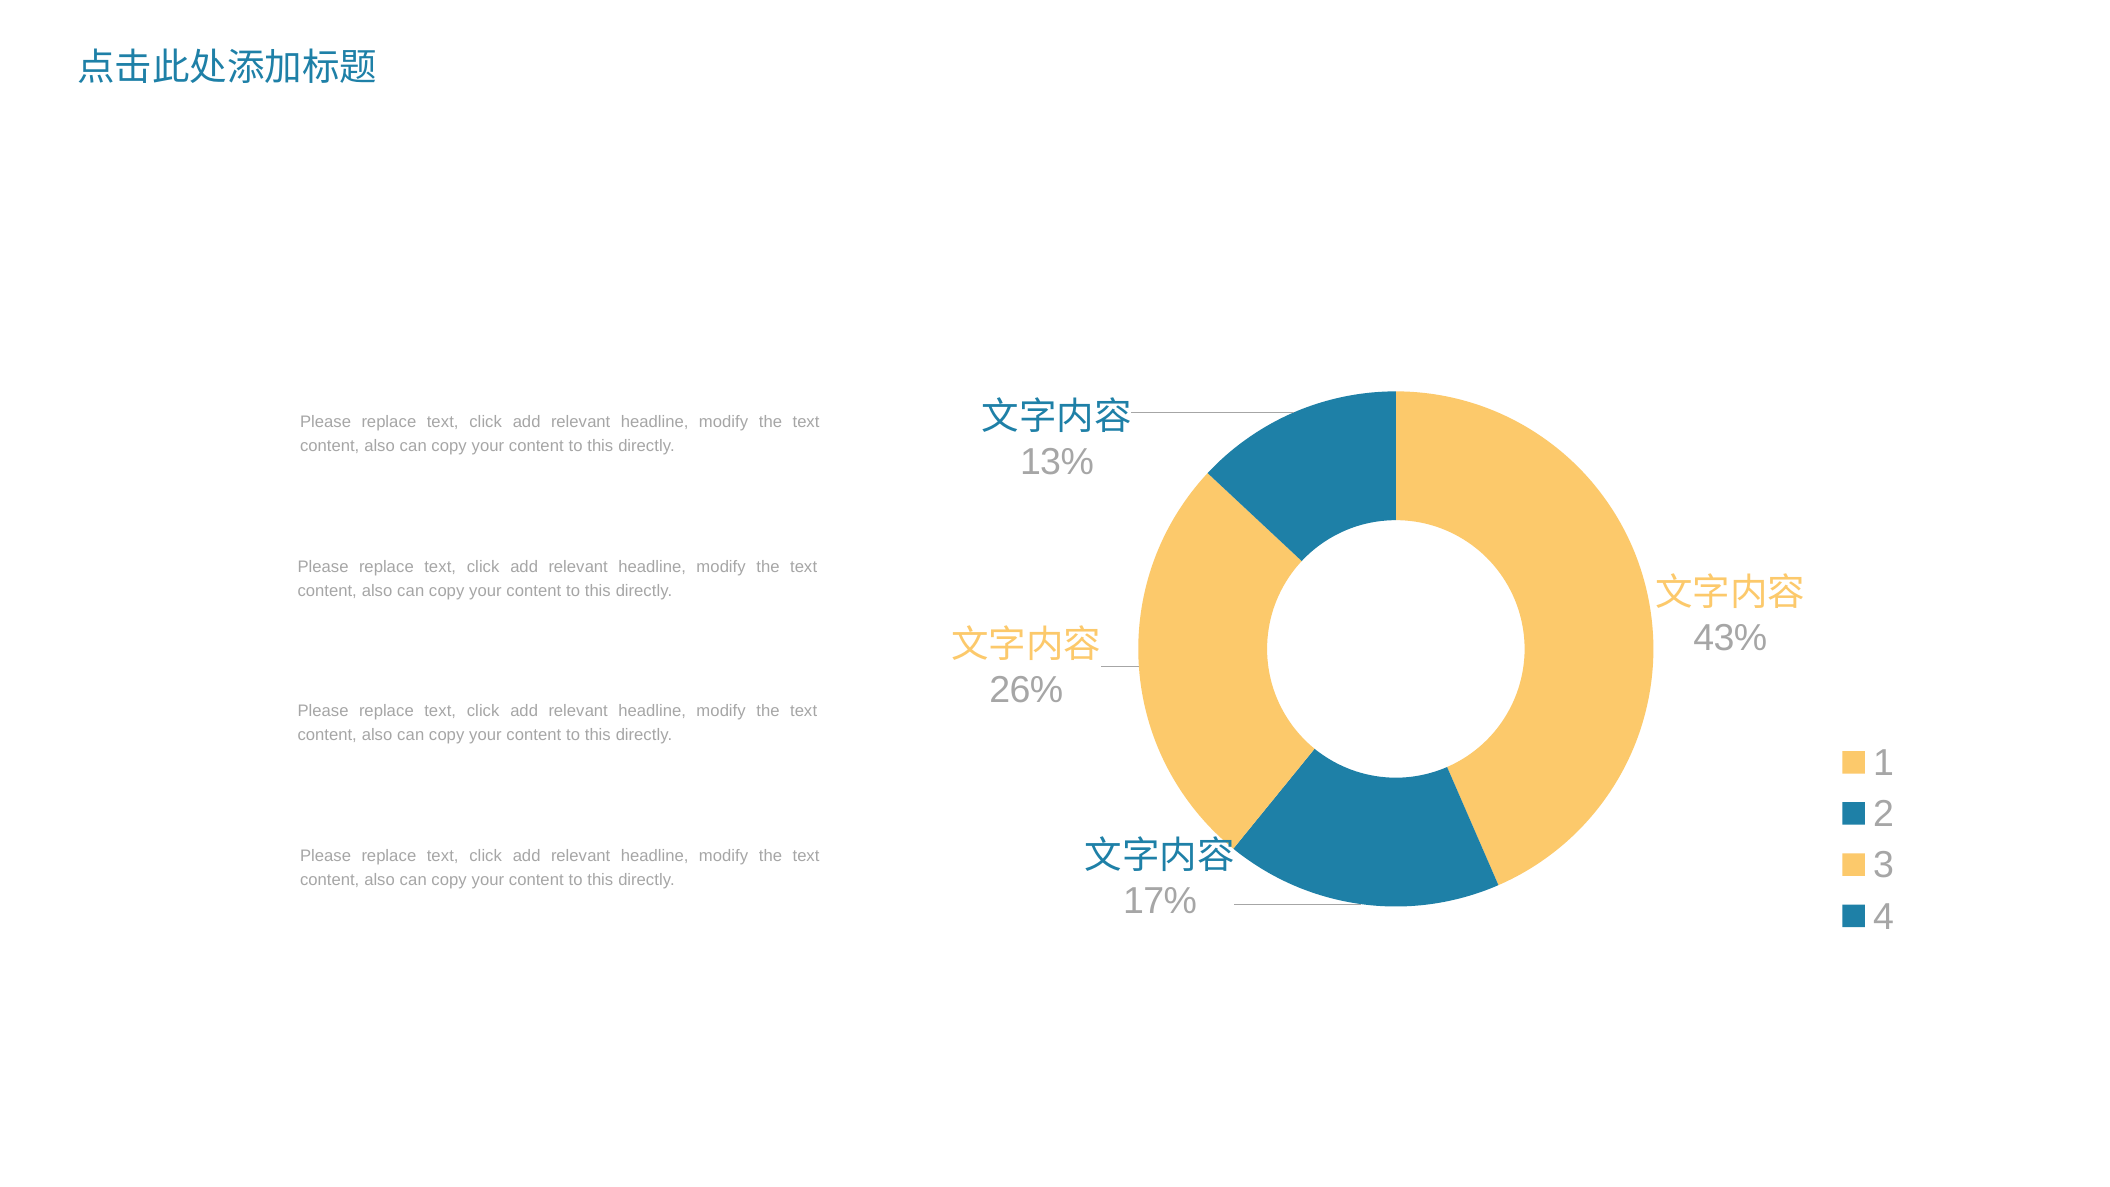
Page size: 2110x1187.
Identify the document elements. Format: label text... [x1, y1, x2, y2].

text_box 点击此处添加标题 [62, 35, 417, 94]
text_box Please replace text, click add relevant headline, modify the text content, also can copy your content to this directly. [300, 406, 821, 455]
text_box Please replace text, click add relevant headline, modify the text content, also can copy your content to this directly. [297, 551, 819, 600]
text_box Please replace text, click add relevant headline, modify the text content, also can copy your content to this directly. [297, 696, 819, 744]
chart [914, 345, 1964, 961]
text_box Please replace text, click add relevant headline, modify the text content, also can copy your content to this directly. [300, 840, 821, 889]
